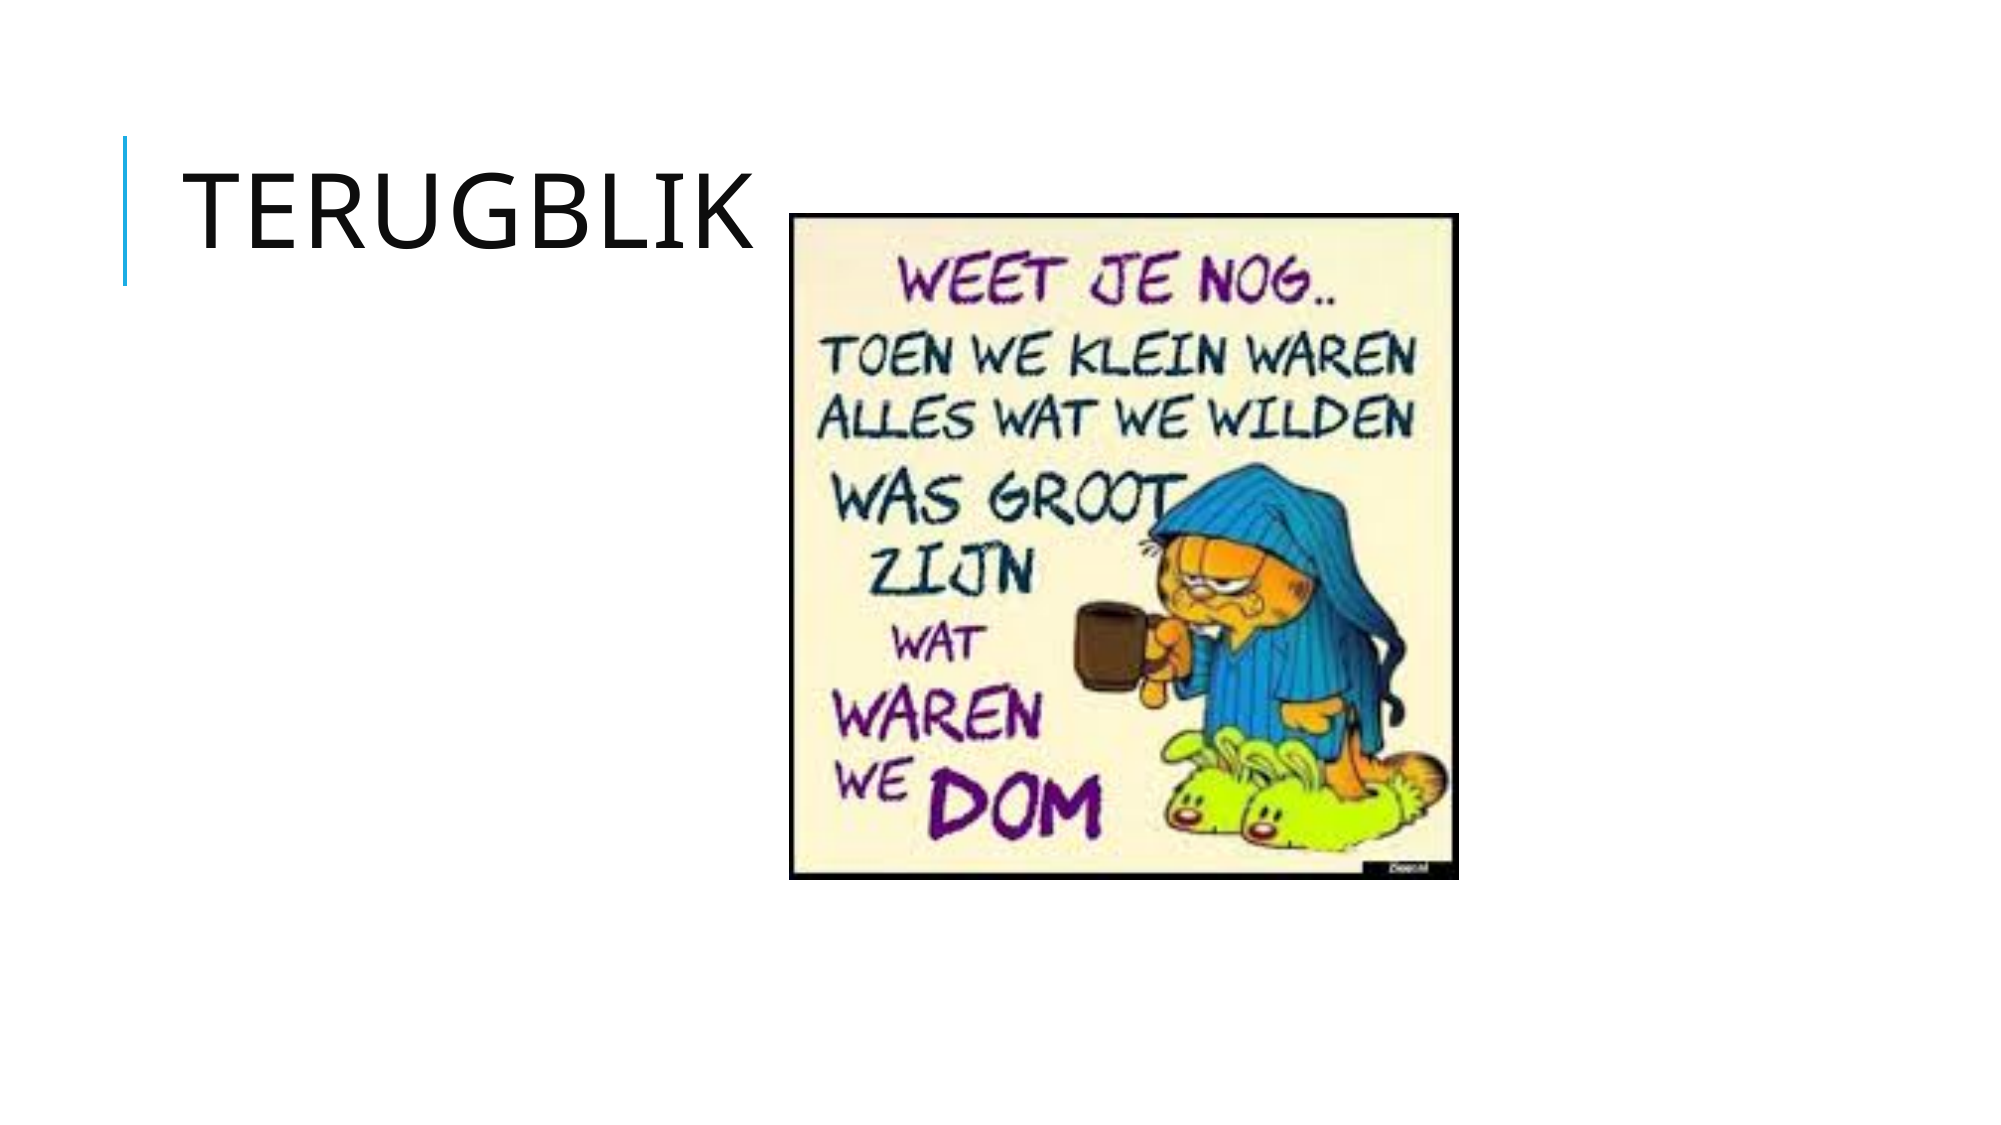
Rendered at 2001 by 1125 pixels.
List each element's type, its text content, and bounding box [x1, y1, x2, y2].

title Terugblik [168, 96, 1763, 342]
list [789, 213, 1459, 881]
